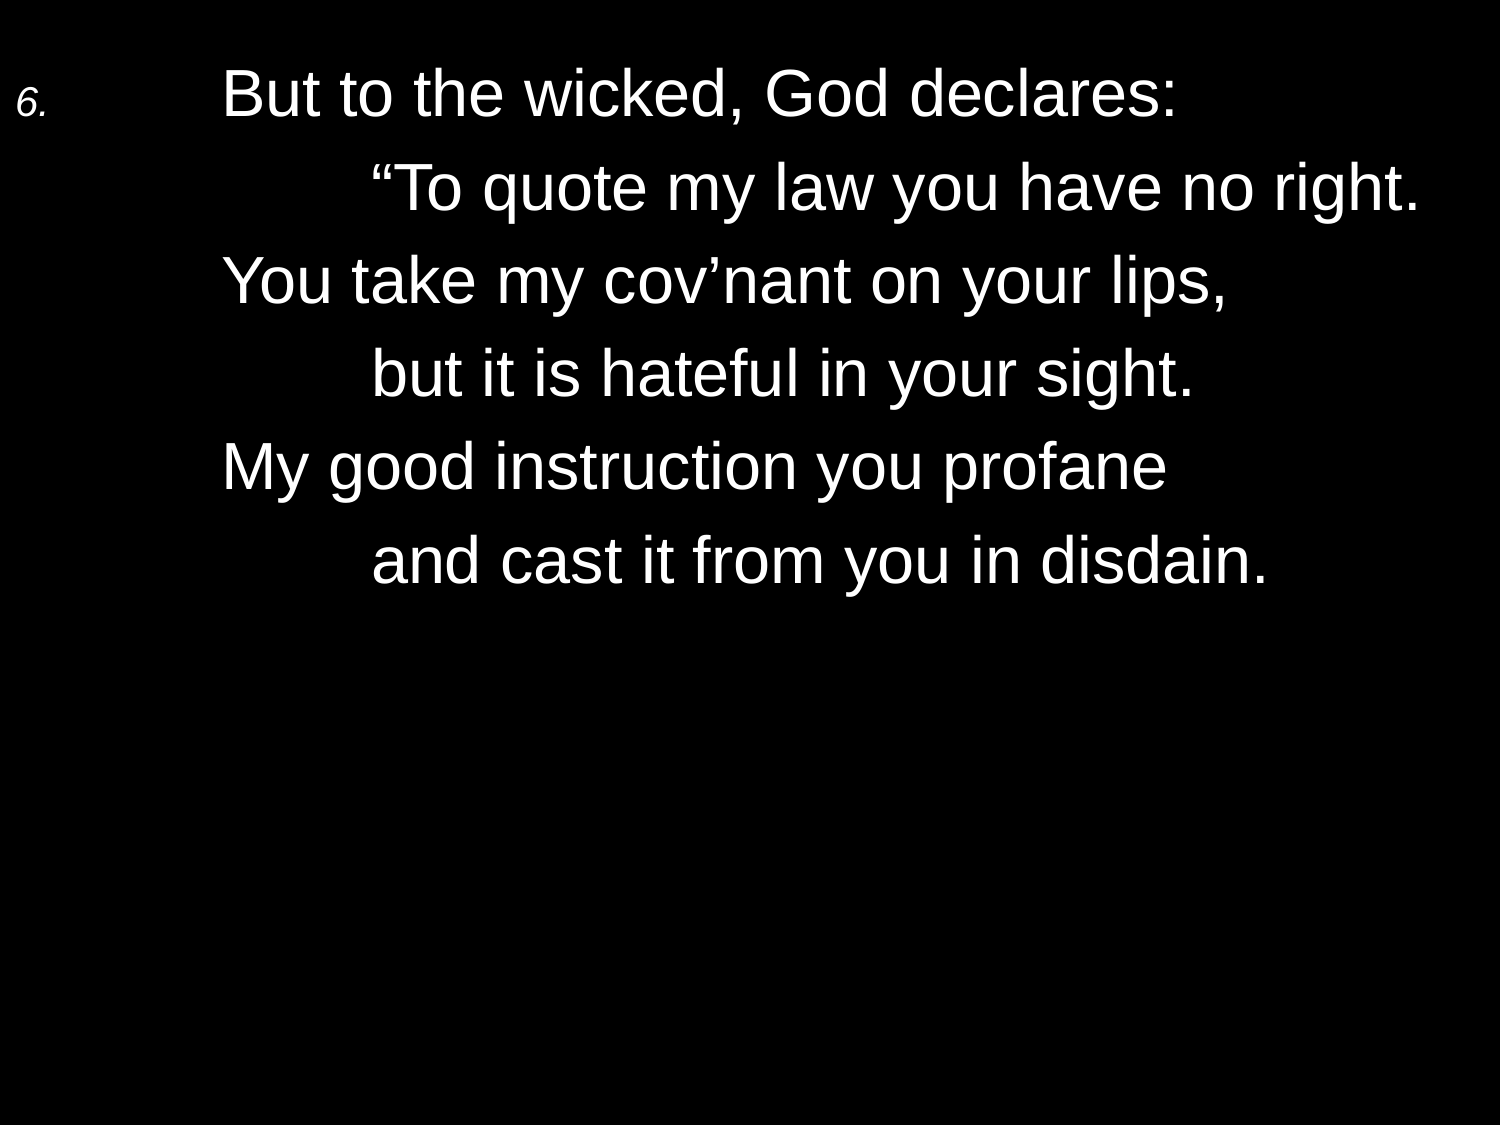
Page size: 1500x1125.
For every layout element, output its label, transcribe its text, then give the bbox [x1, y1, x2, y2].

list 6. But to the wicked, God declares: “To quote my law you have no right. You take my cov’nant on your lips, but it is hateful in your sight. My good instruction you profane and cast it from you in disdain. [0, 42, 1500, 1047]
